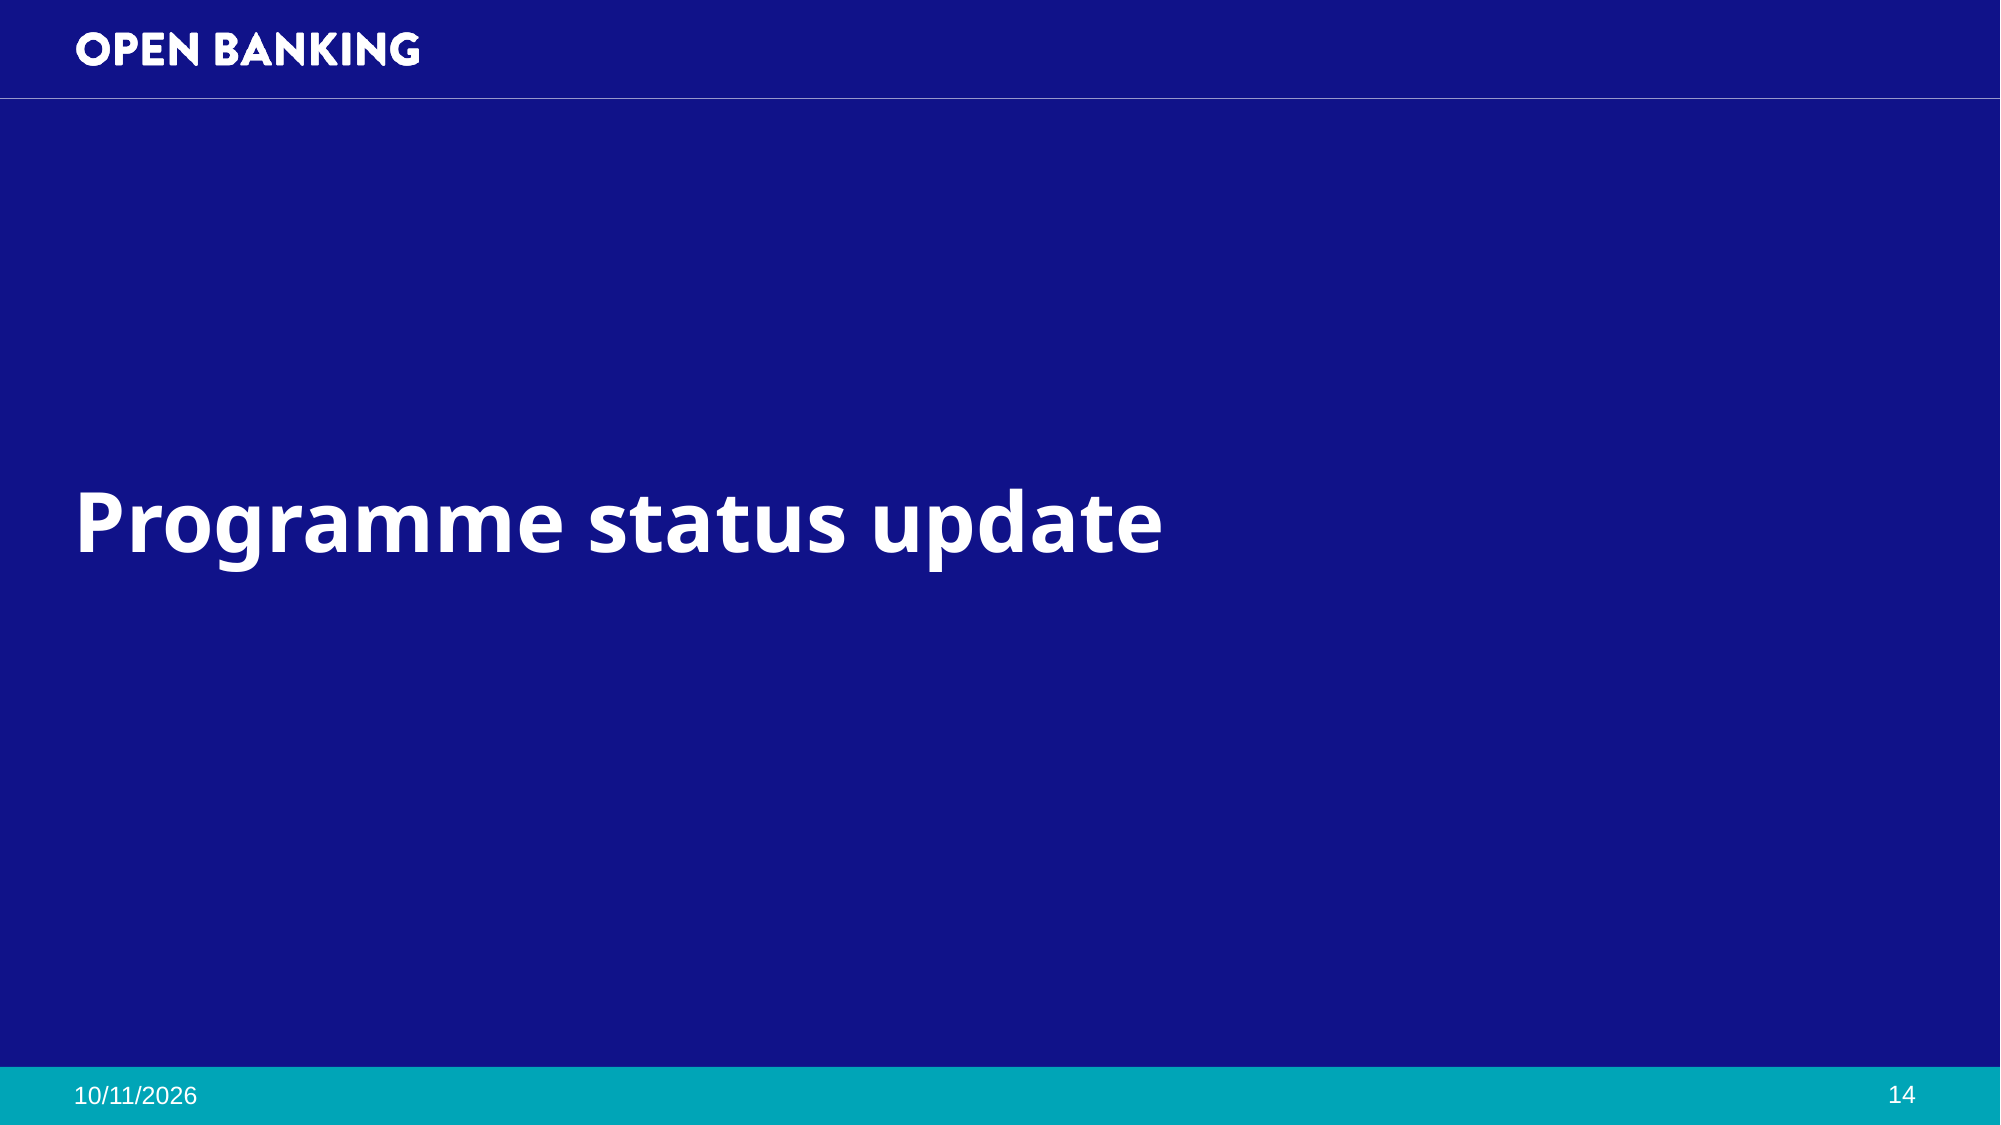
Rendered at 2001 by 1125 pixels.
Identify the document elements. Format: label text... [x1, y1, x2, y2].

picture [43, 0, 452, 99]
footer [662, 1064, 1338, 1124]
title Programme status update [59, 105, 1750, 576]
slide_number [59, 1065, 509, 1125]
slide_number 14 [1412, 1064, 1932, 1124]
